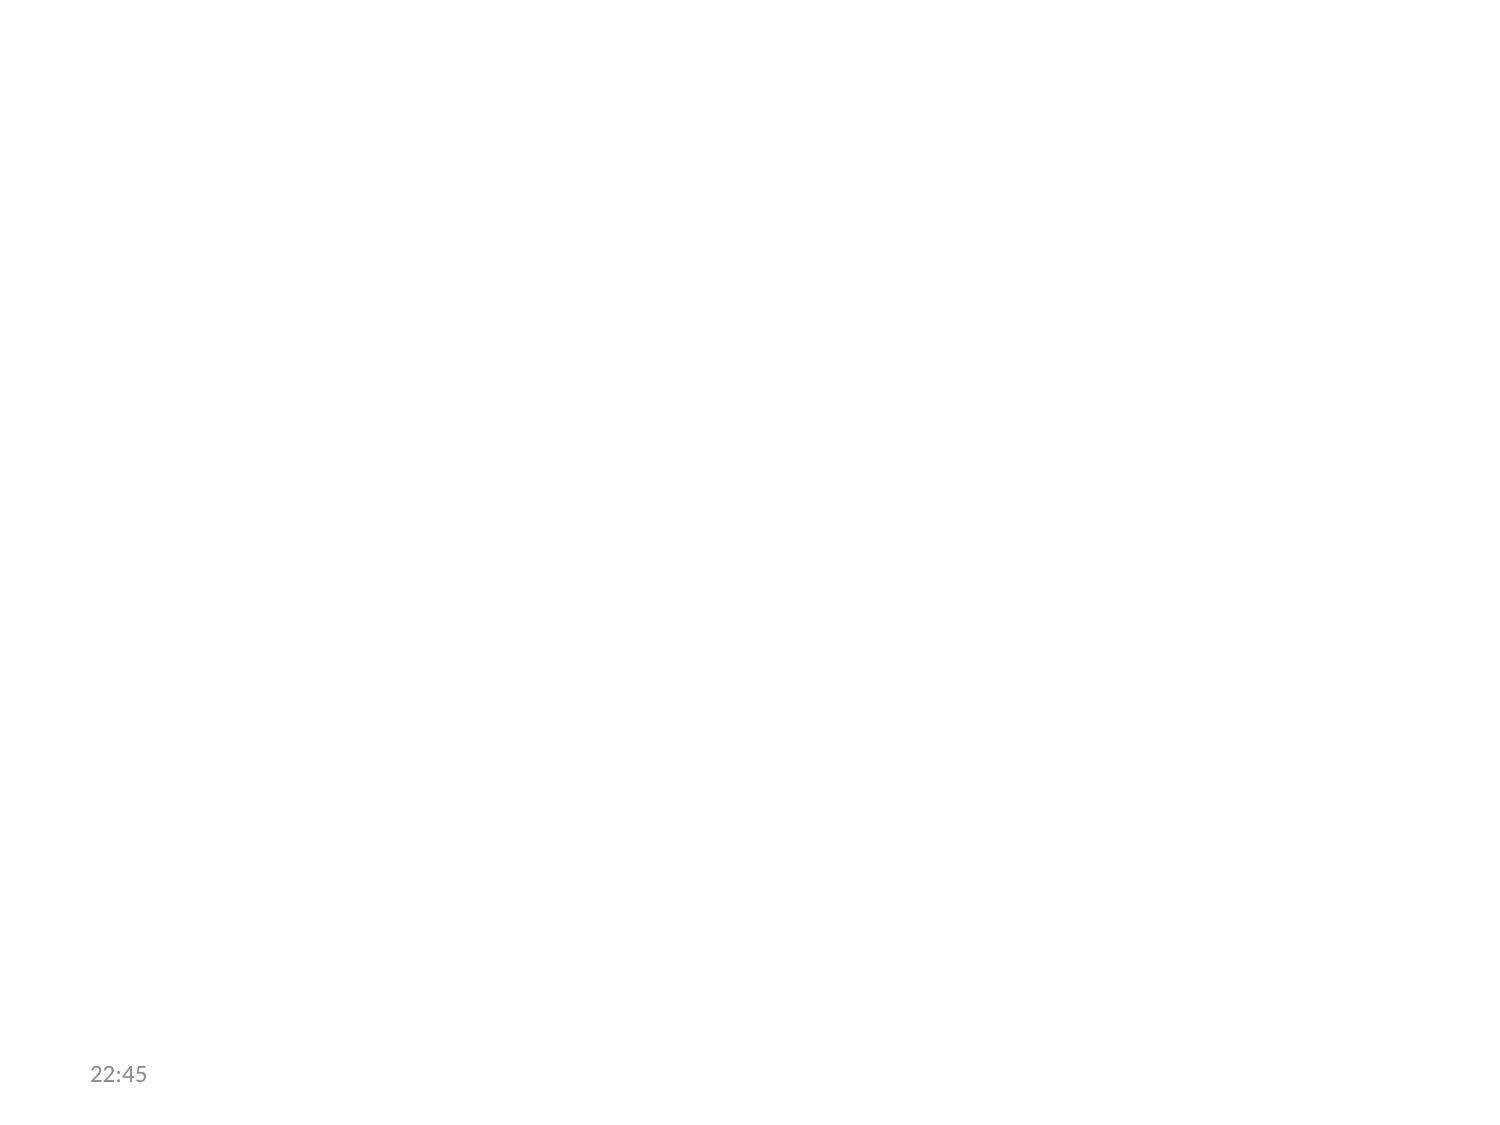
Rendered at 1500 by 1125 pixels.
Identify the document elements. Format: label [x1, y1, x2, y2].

slide_number [75, 1042, 425, 1103]
